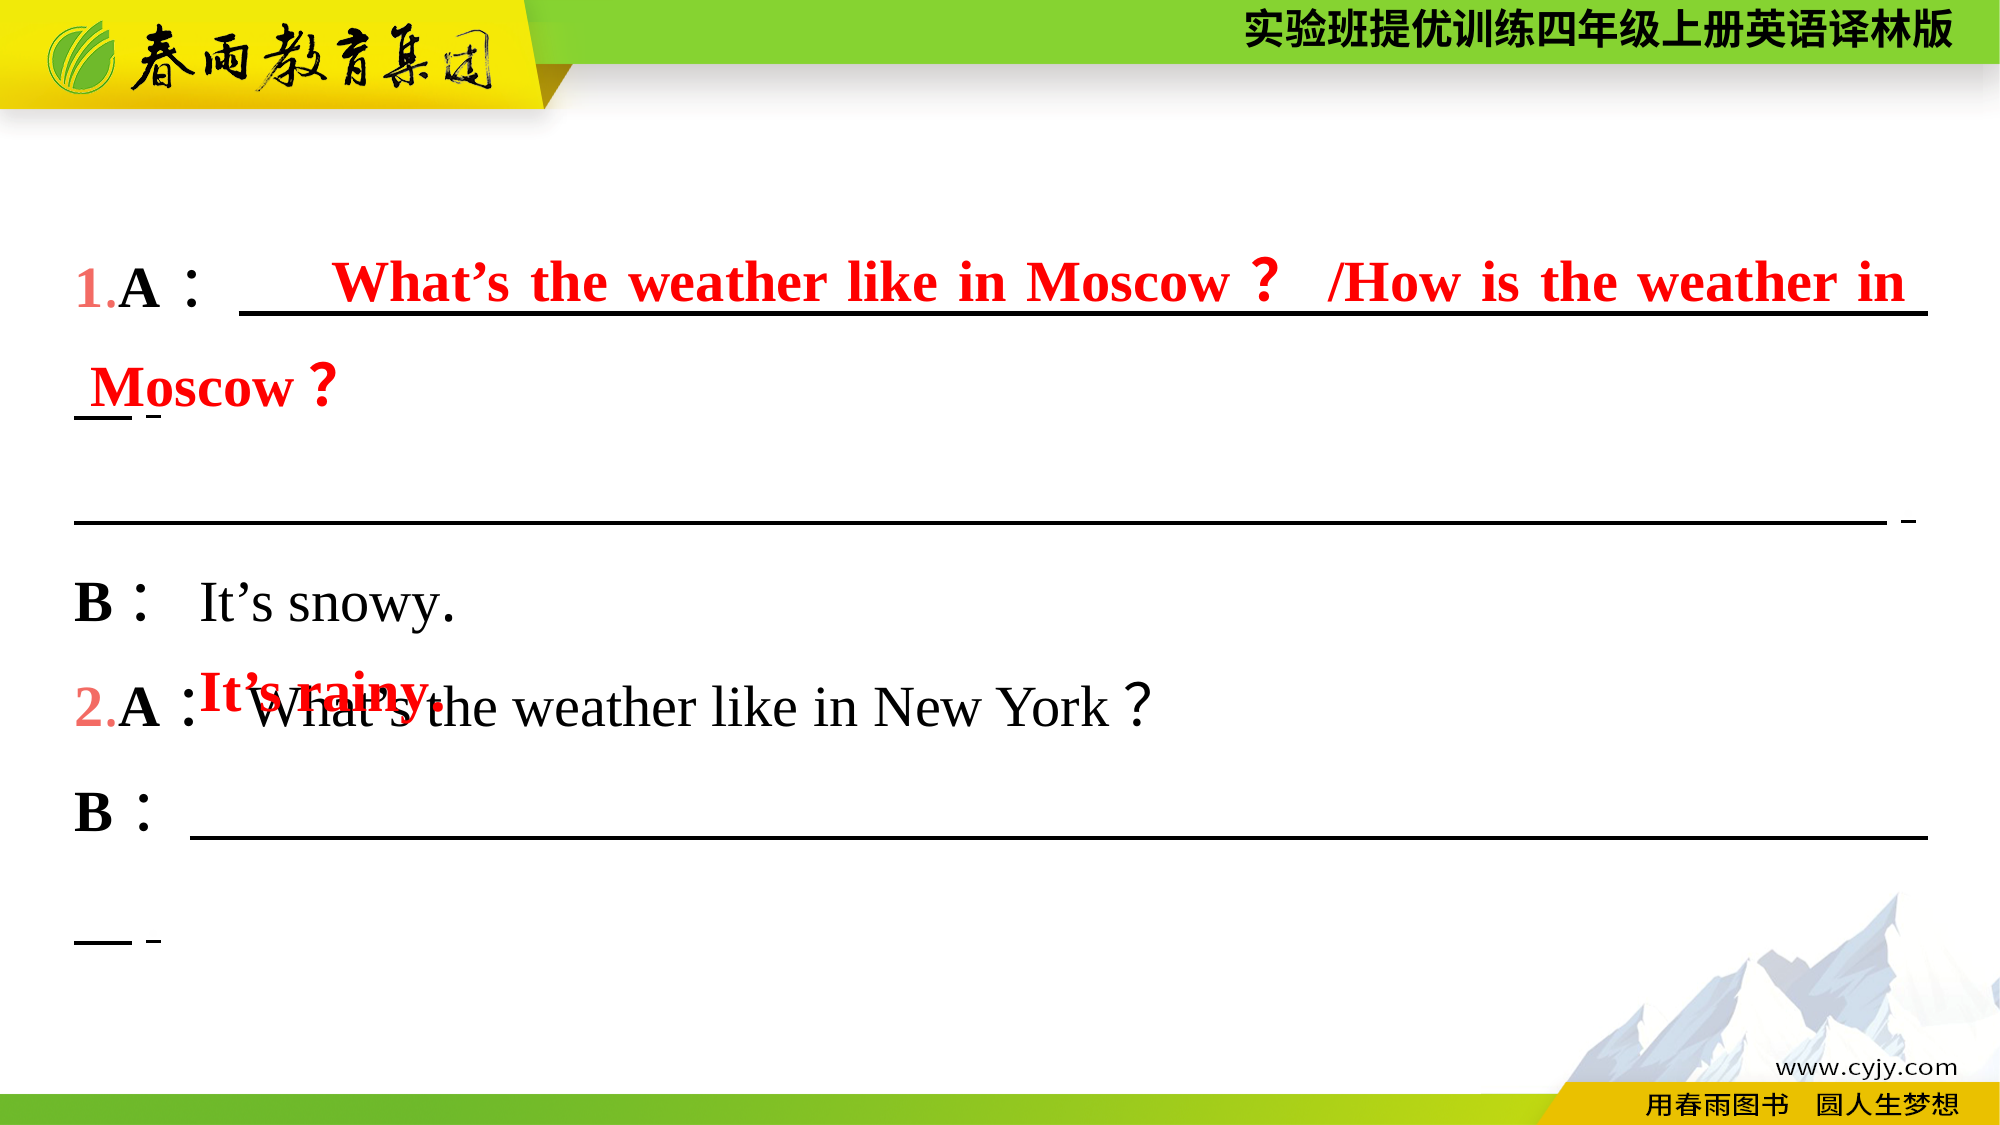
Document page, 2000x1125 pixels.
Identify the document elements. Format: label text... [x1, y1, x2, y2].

text_box It’s rainy. [184, 610, 516, 731]
picture [0, 0, 2000, 1125]
list 1.A： . . B：It’s snowy. 2.A：What’s the weather like in New York？ B： . [59, 206, 1944, 752]
text_box What’s the weather like in Moscow？/How is the weather in Moscow？ [75, 200, 1922, 426]
